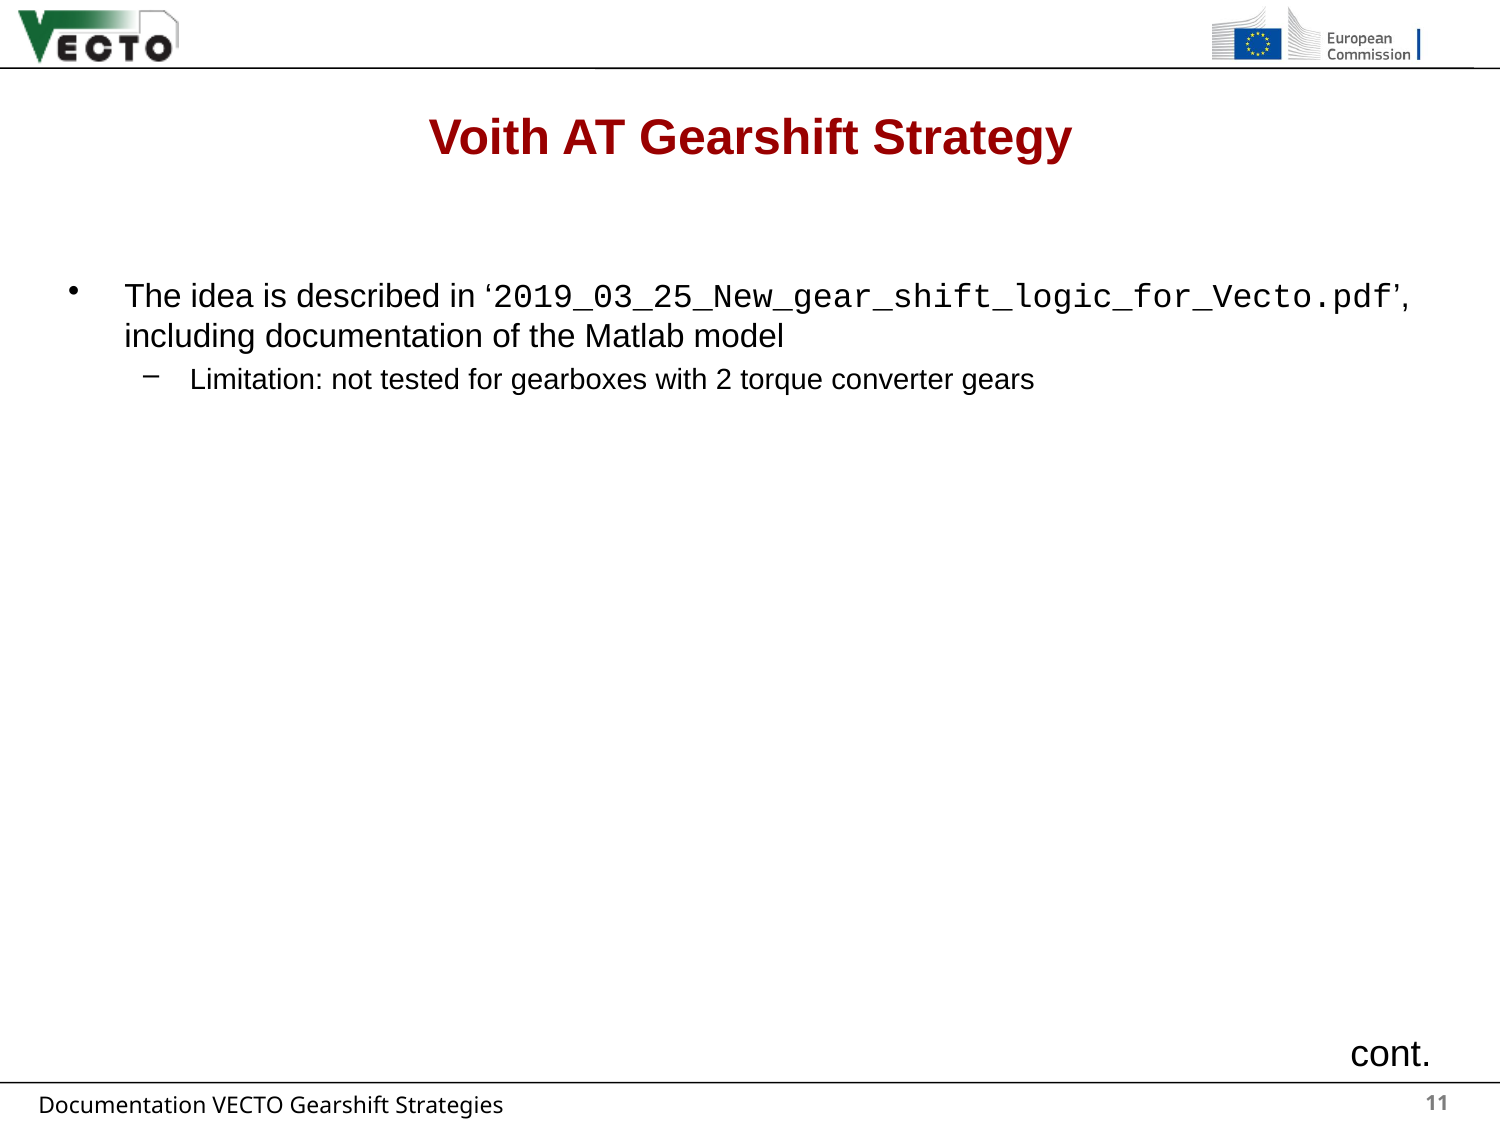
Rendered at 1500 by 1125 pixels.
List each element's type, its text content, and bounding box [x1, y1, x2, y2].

list The idea is described in ‘2019_03_25_New_gear_shift_logic_for_Vecto.pdf’, including documentation of the Matlab model Limitation: not tested for gearboxes with 2 torque converter gears [53, 267, 1471, 1047]
text_box cont. [1335, 1021, 1466, 1082]
picture [1212, 6, 1446, 64]
picture [17, 9, 179, 65]
title Voith AT Gearshift Strategy [76, 78, 1425, 190]
